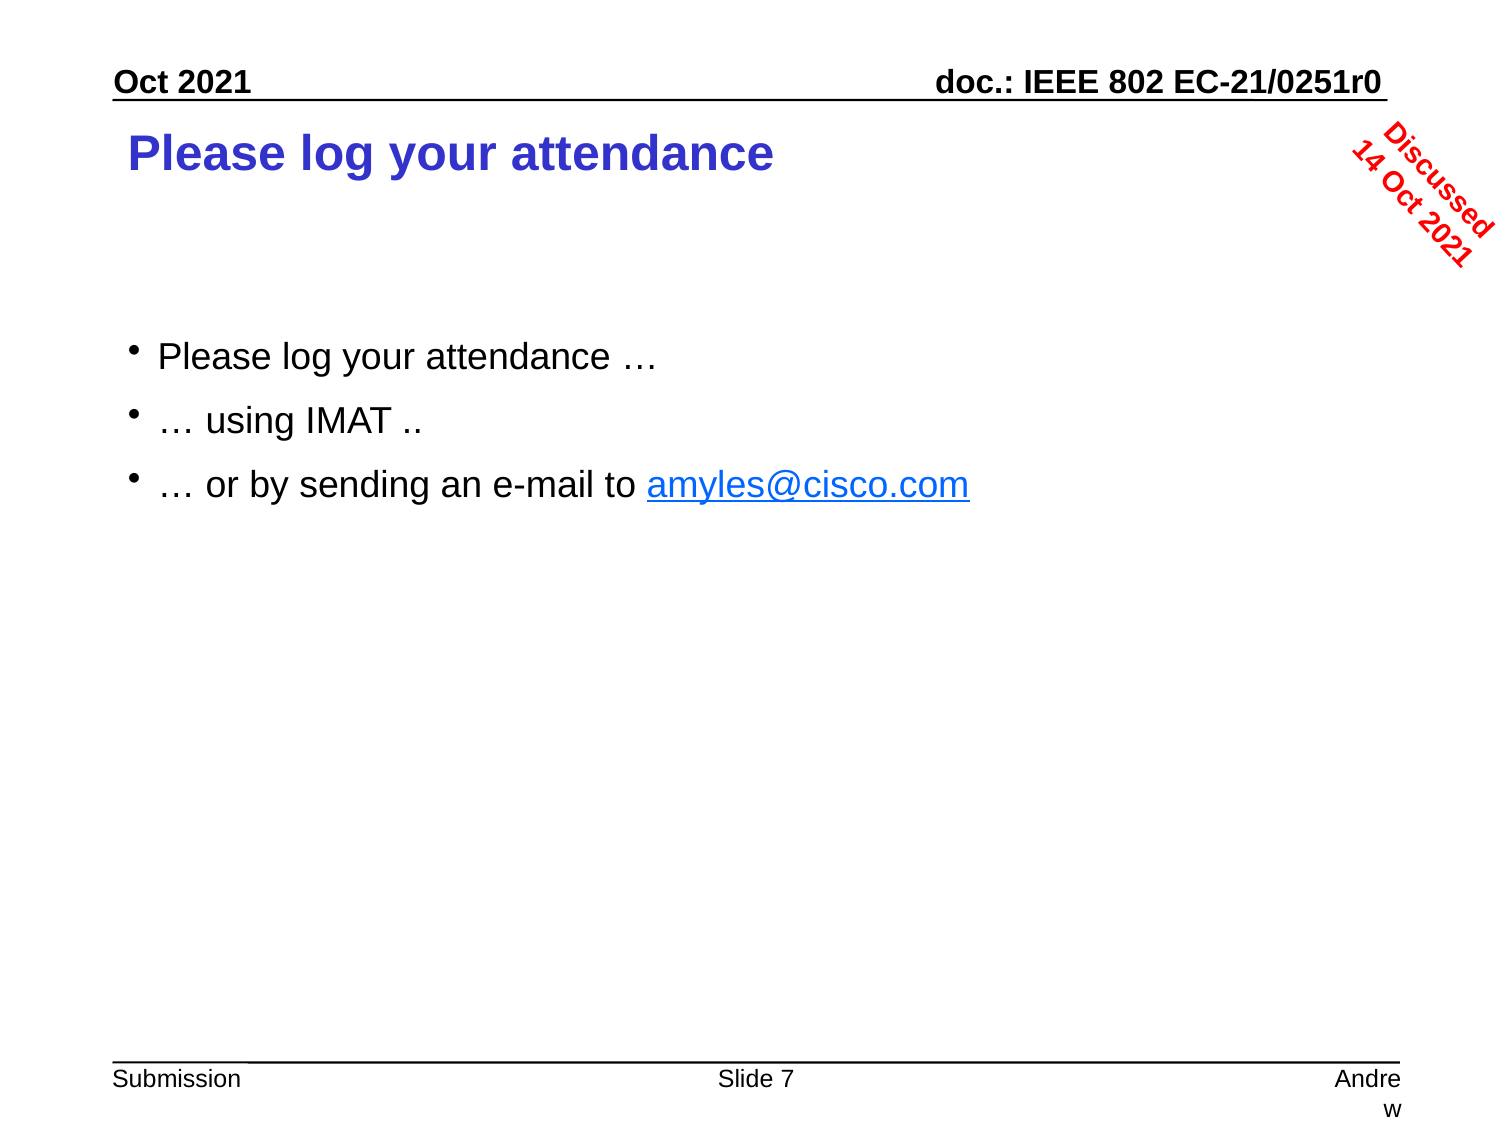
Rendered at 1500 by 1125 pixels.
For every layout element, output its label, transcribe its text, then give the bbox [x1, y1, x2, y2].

slide_number Slide 7 [709, 1061, 803, 1093]
footer Andrew Myles, Cisco [1320, 1061, 1402, 1093]
title Please log your attendance [112, 112, 1388, 288]
text_box Discussed 14 Oct 2021 [1312, 87, 1500, 308]
list Please log your attendance … … using IMAT .. … or by sending an e-mail to amyles@cisco.com [112, 324, 1388, 1000]
